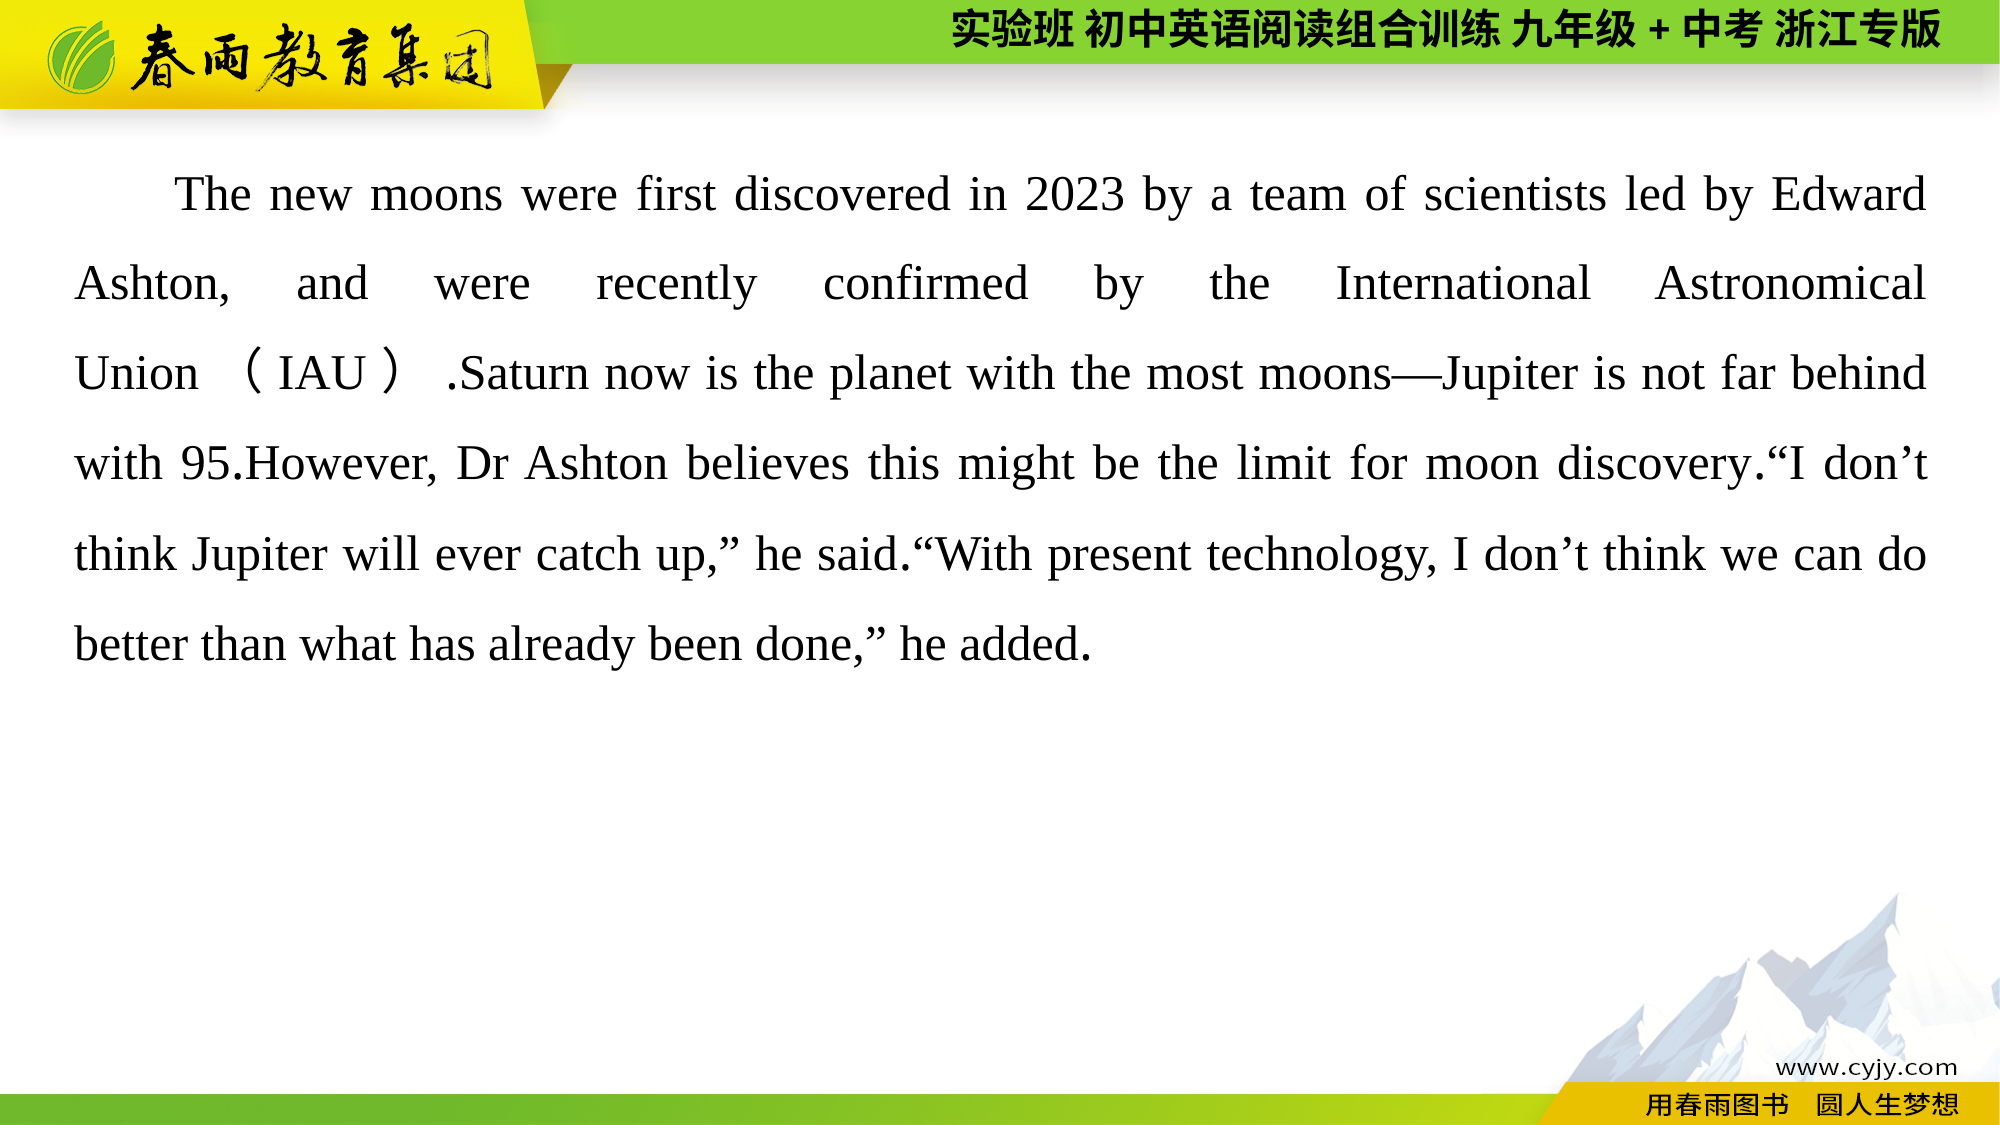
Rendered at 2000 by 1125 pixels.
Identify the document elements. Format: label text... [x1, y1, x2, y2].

list The new moons were first discovered in 2023 by a team of scientists led by Edward Ashton, and were recently confirmed by the International Astronomical Union（IAU）.Saturn now is the planet with the most moons—Jupiter is not far behind with 95.However, Dr Ashton believes this might be the limit for moon discovery.“I don’t think Jupiter will ever catch up,” he said.“With present technology, I don’t think we can do better than what has already been done,” he added. [59, 122, 1944, 672]
picture [0, 0, 2000, 1125]
